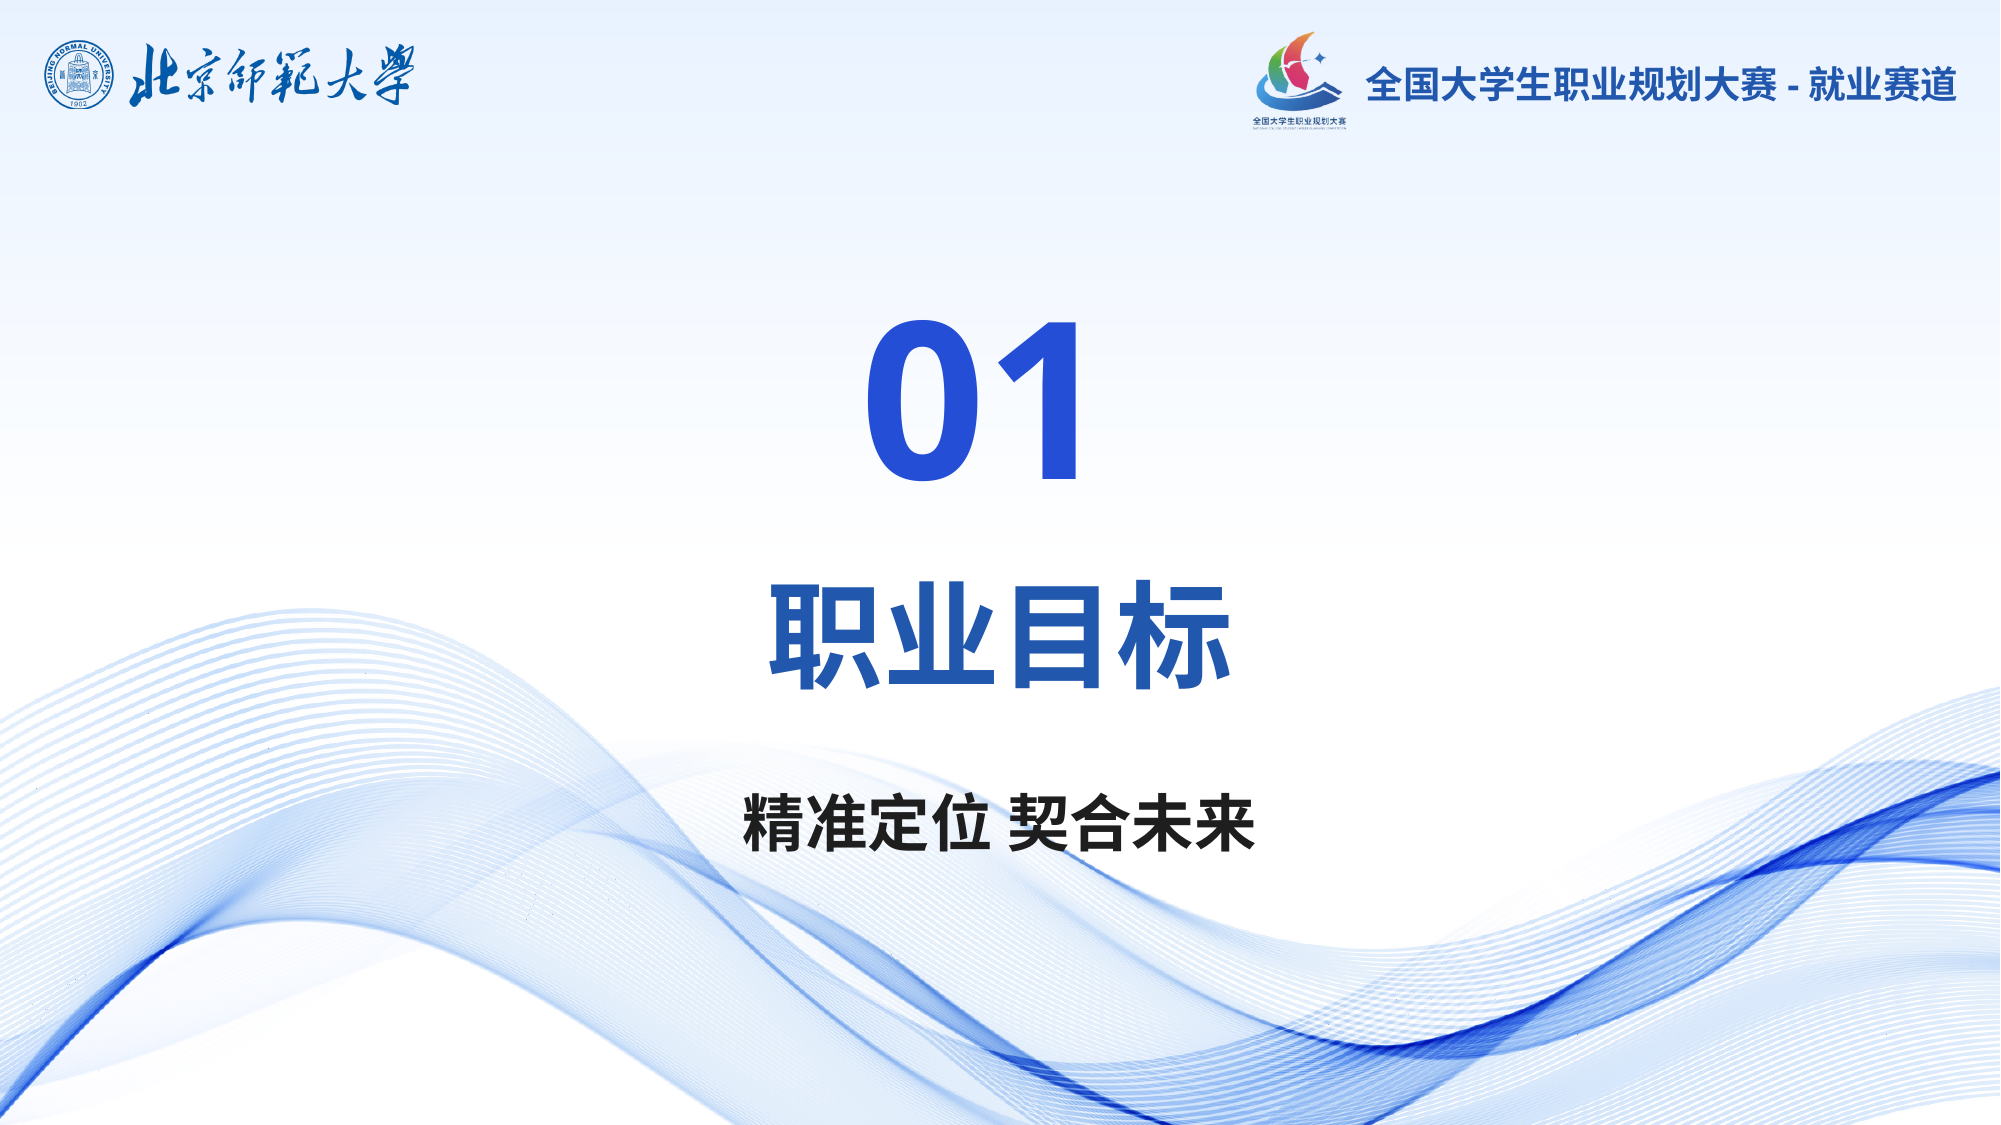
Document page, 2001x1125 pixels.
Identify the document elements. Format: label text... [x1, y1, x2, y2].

picture [1207, 26, 1391, 138]
text_box [0, 608, 2000, 1125]
text_box 职业目标 精准定位 契合未来 [328, 546, 1672, 859]
text_box 01 [780, 260, 1190, 524]
